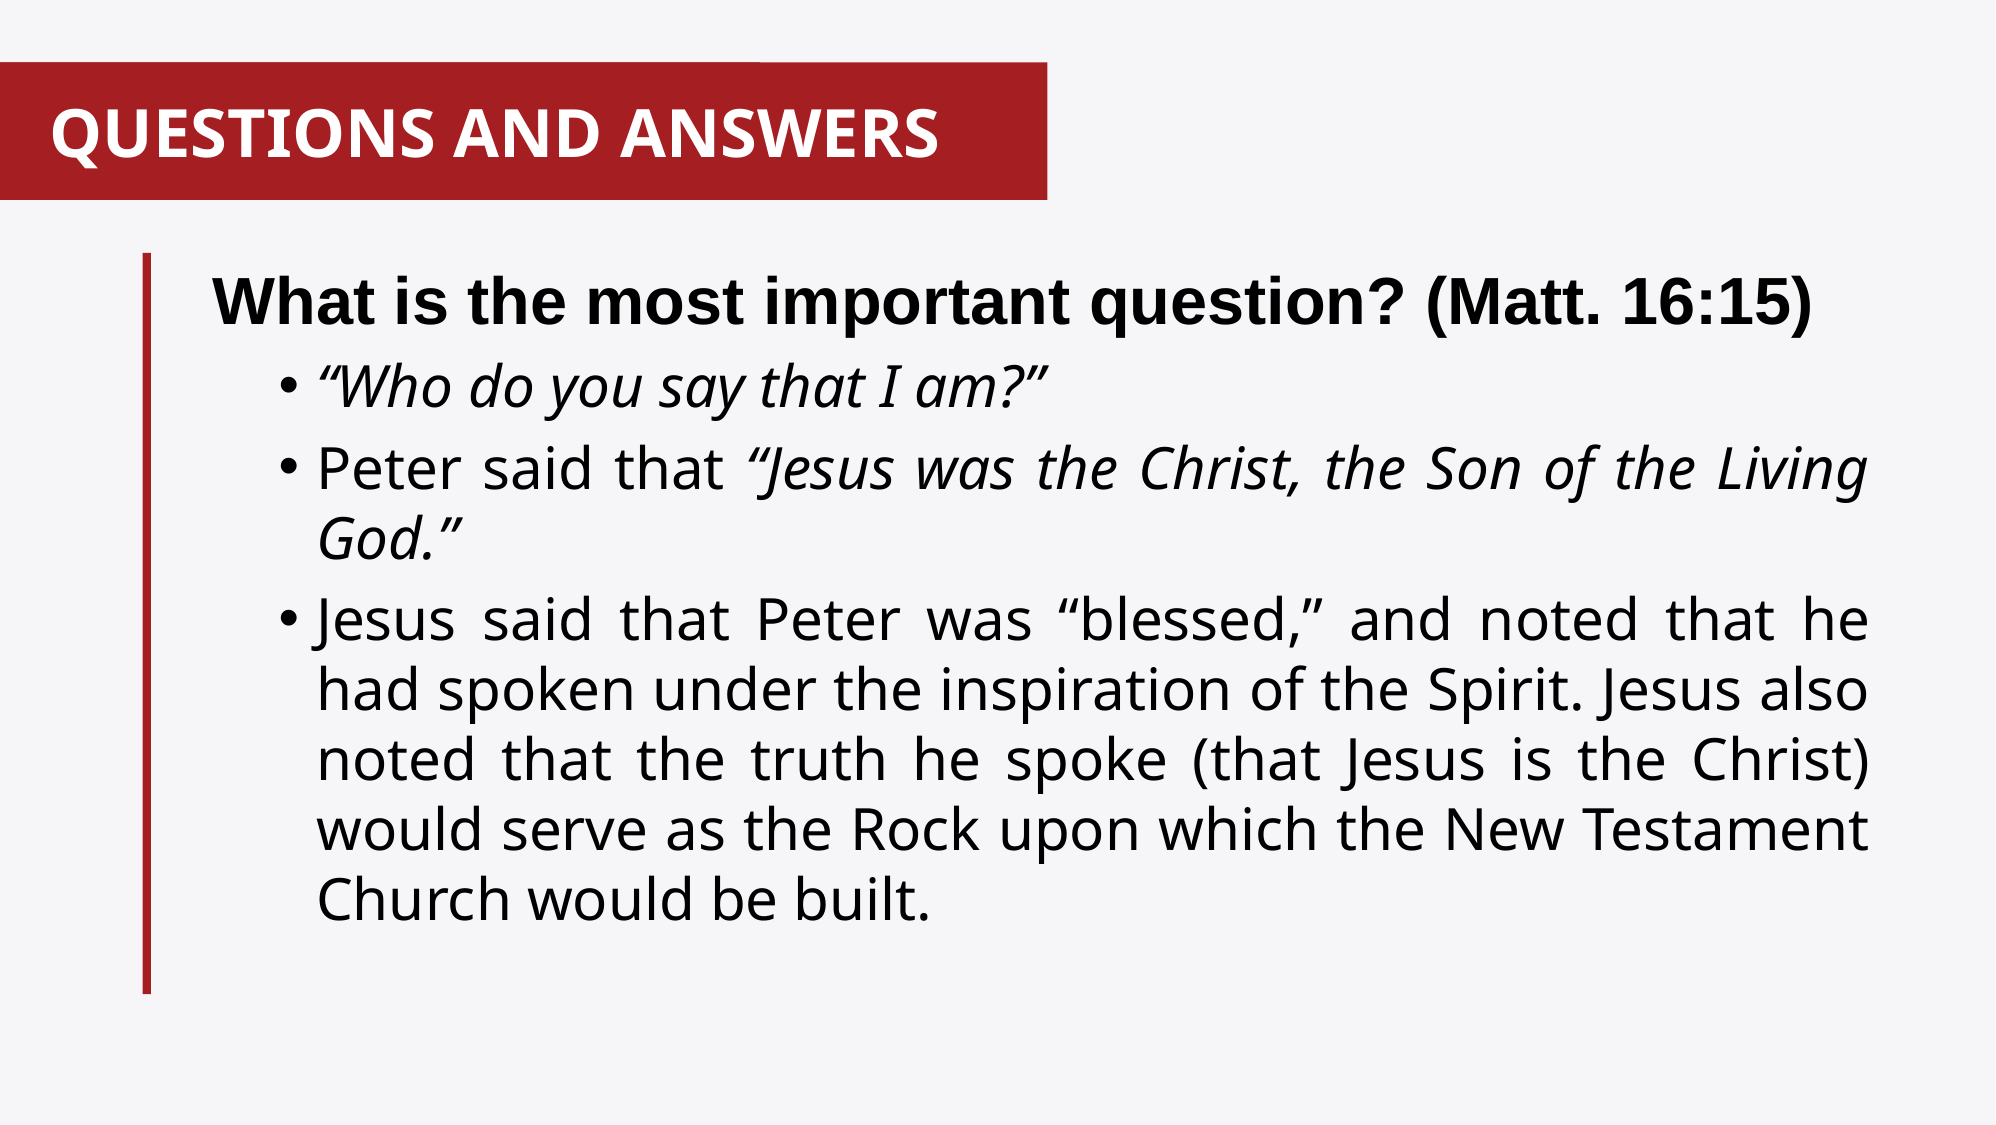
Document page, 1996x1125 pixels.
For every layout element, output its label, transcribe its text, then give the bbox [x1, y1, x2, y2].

title QUESTIONS AND ANSWERS [0, 62, 1048, 200]
subtitle What is the most important question? (Matt. 16:15) “Who do you say that I am?” Peter said that “Jesus was the Christ, the Son of the Living God.” Jesus said that Peter was “blessed,” and noted that he had spoken under the inspiration of the Spirit. Jesus also noted that the truth he spoke (that Jesus is the Christ) would serve as the Rock upon which the New Testament Church would be built. [197, 249, 1885, 1063]
